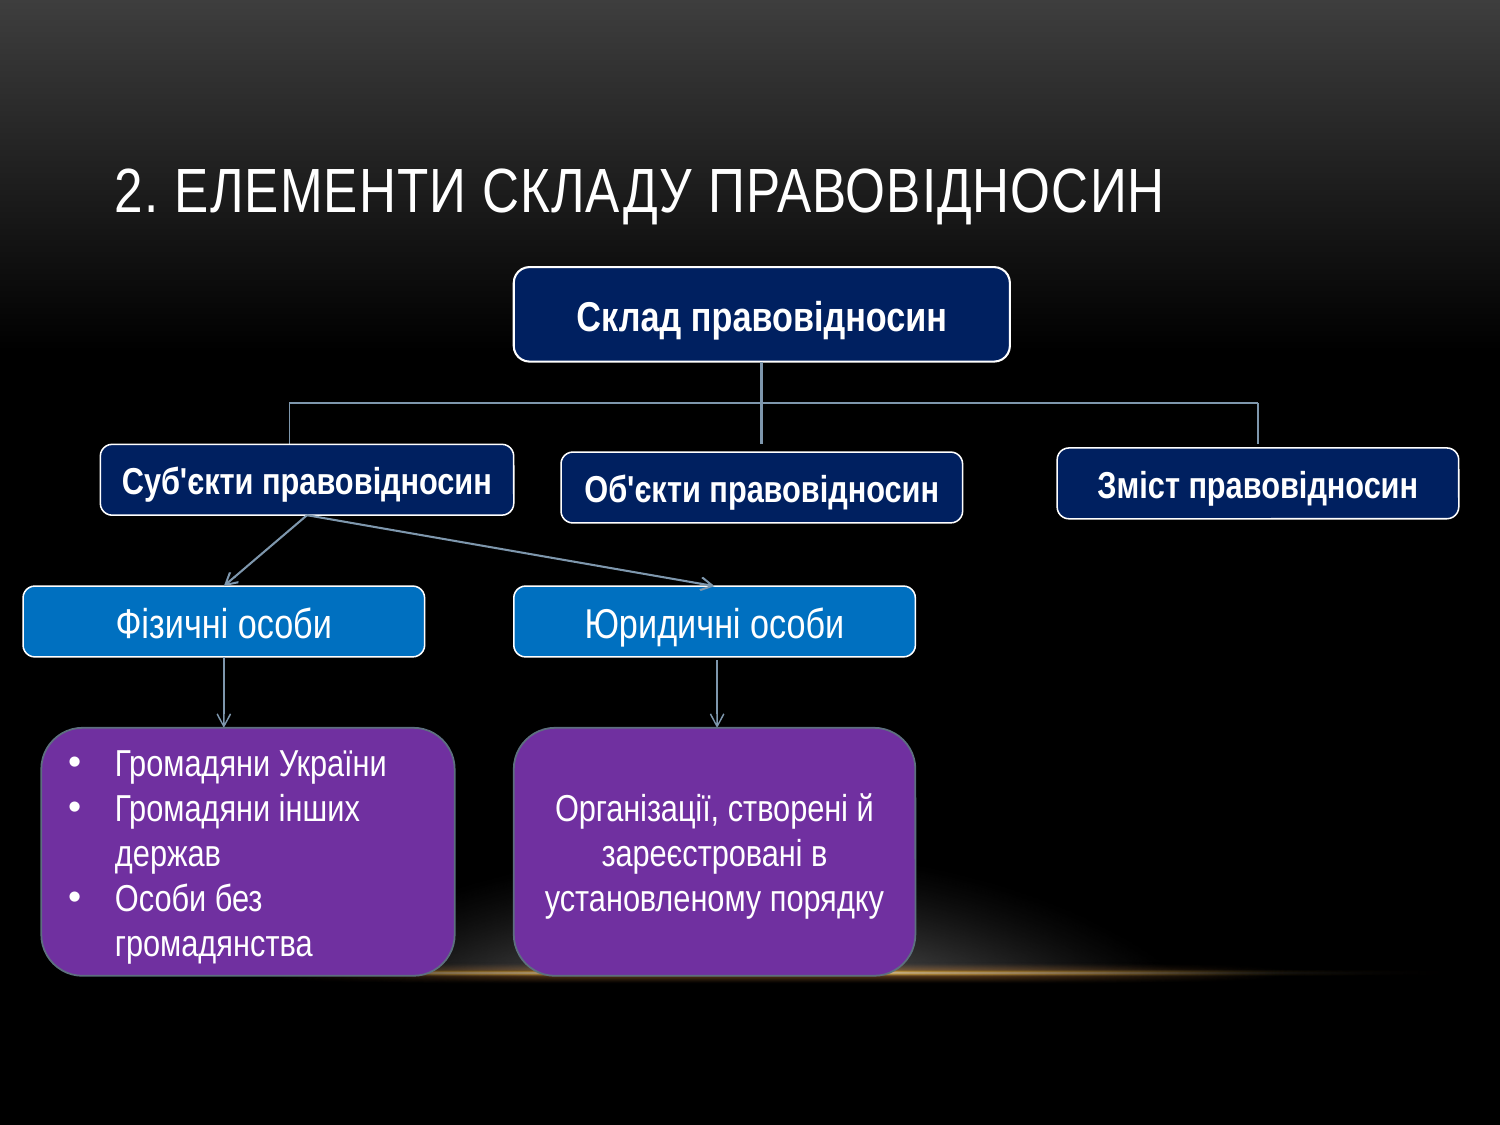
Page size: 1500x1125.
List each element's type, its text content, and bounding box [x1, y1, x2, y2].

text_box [223, 514, 306, 587]
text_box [306, 514, 715, 587]
text_box Зміст правовідносин [1056, 447, 1460, 520]
text_box Організації, створені й зареєстровані в установленому порядку [512, 726, 917, 977]
text_box Громадяни України Громадяни інших держав Особи без громадянства [40, 726, 456, 977]
text_box Суб'єкти правовідносин [99, 443, 515, 517]
text_box Фізичні особи [22, 585, 426, 658]
text_box Об'єкти правовідносин [560, 451, 964, 524]
picture [0, 0, 1500, 1125]
text_box Юридичні особи [512, 585, 917, 658]
text_box Склад правовідносин [512, 266, 1011, 363]
title 2. Елементи складу правовідносин [99, 45, 1400, 233]
